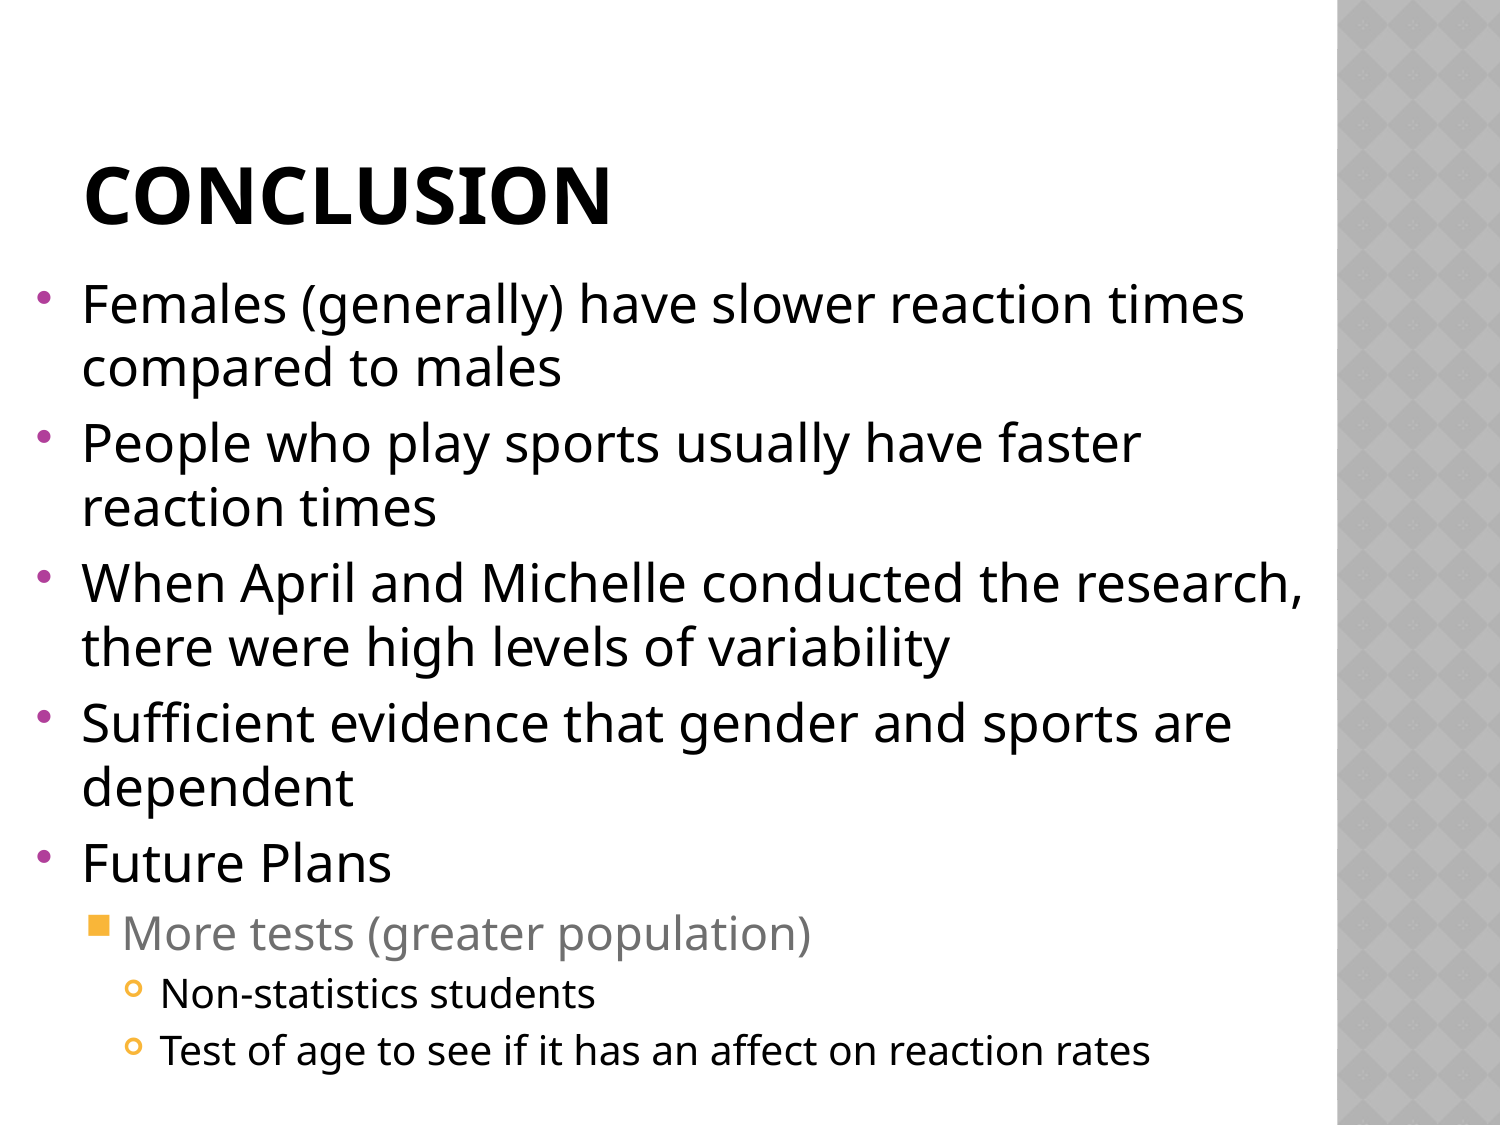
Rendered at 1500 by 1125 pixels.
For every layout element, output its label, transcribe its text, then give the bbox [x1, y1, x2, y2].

list Females (generally) have slower reaction times compared to males People who play sports usually have faster reaction times When April and Michelle conducted the research, there were high levels of variability Sufficient evidence that gender and sports are dependent Future Plans More tests (greater population) Non-statistics students Test of age to see if it has an affect on reaction rates [22, 262, 1373, 1088]
title Conclusion [75, 52, 1263, 240]
